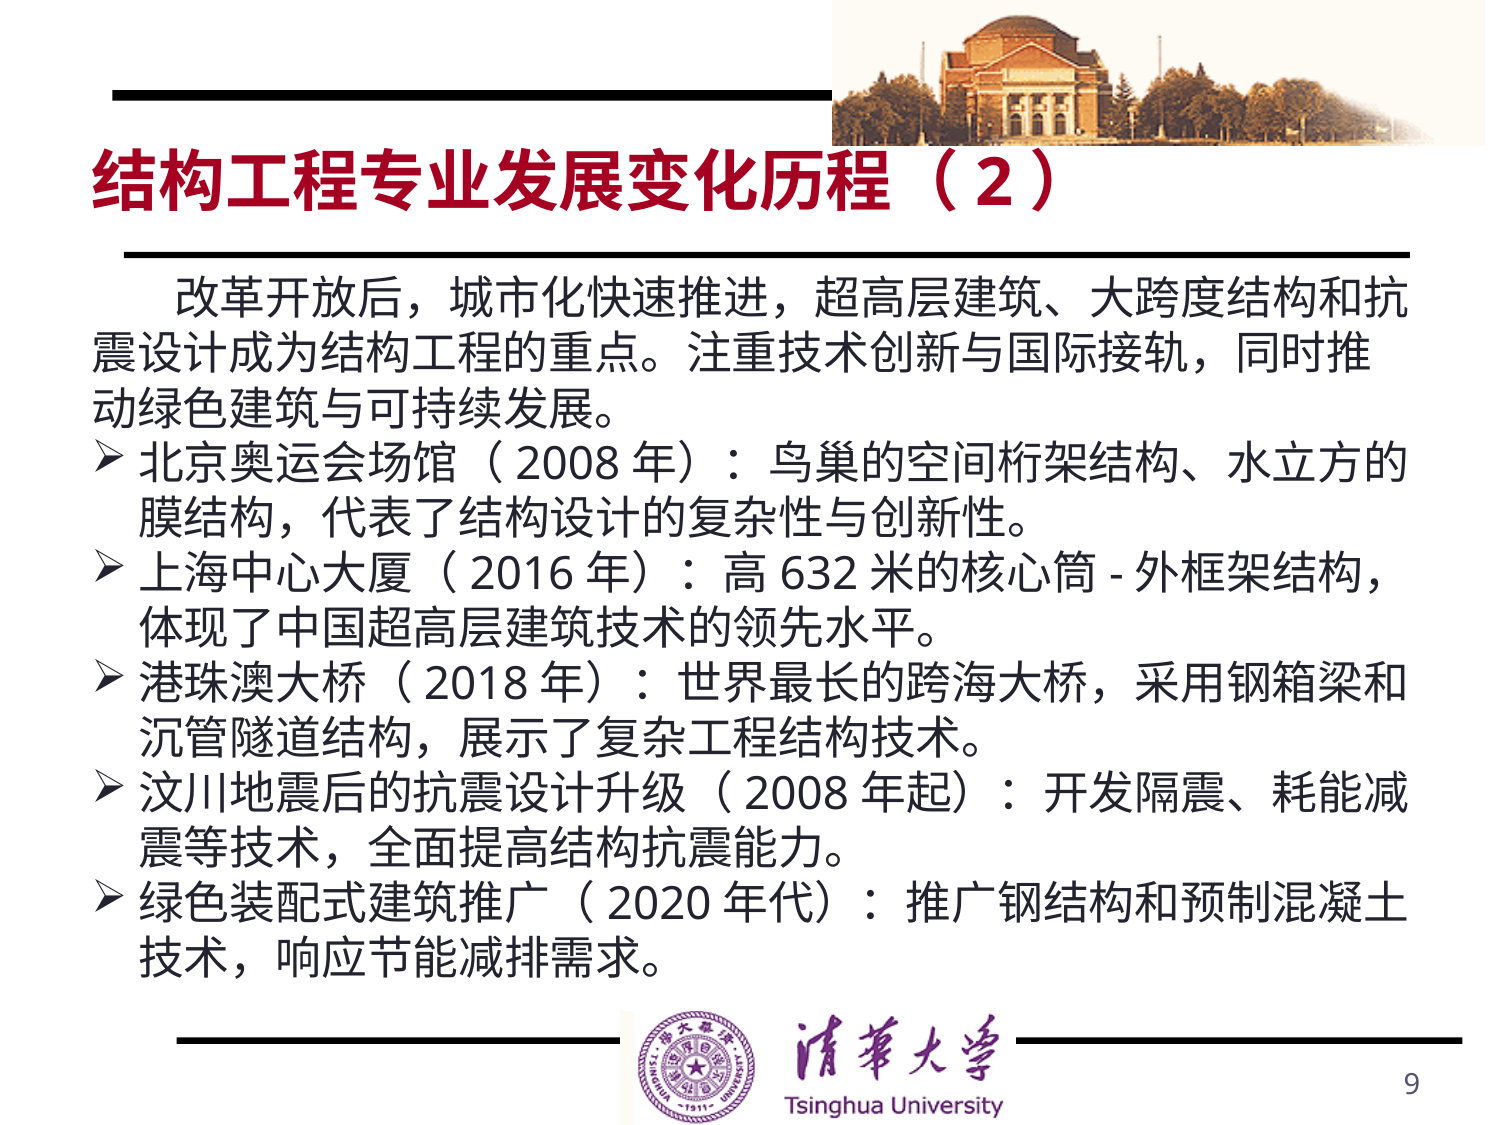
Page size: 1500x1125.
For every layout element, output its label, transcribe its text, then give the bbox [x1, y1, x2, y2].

text_box 改革开放后，城市化快速推进，超高层建筑、大跨度结构和抗震设计成为结构工程的重点。注重技术创新与国际接轨，同时推动绿色建筑与可持续发展。 北京奥运会场馆（2008年）：鸟巢的空间桁架结构、水立方的膜结构，代表了结构设计的复杂性与创新性。 上海中心大厦（2016年）：高632米的核心筒-外框架结构，体现了中国超高层建筑技术的领先水平。 港珠澳大桥（2018年）：世界最长的跨海大桥，采用钢箱梁和沉管隧道结构，展示了复杂工程结构技术。 汶川地震后的抗震设计升级（2008年起）：开发隔震、耗能减震等技术，全面提高结构抗震能力。 绿色装配式建筑推广（2020年代）：推广钢结构和预制混凝土技术，响应节能减排需求。 [76, 261, 1427, 992]
picture [832, 0, 1485, 146]
title 结构工程专业发展变化历程（2） [76, 113, 1428, 245]
picture [620, 1011, 1016, 1125]
